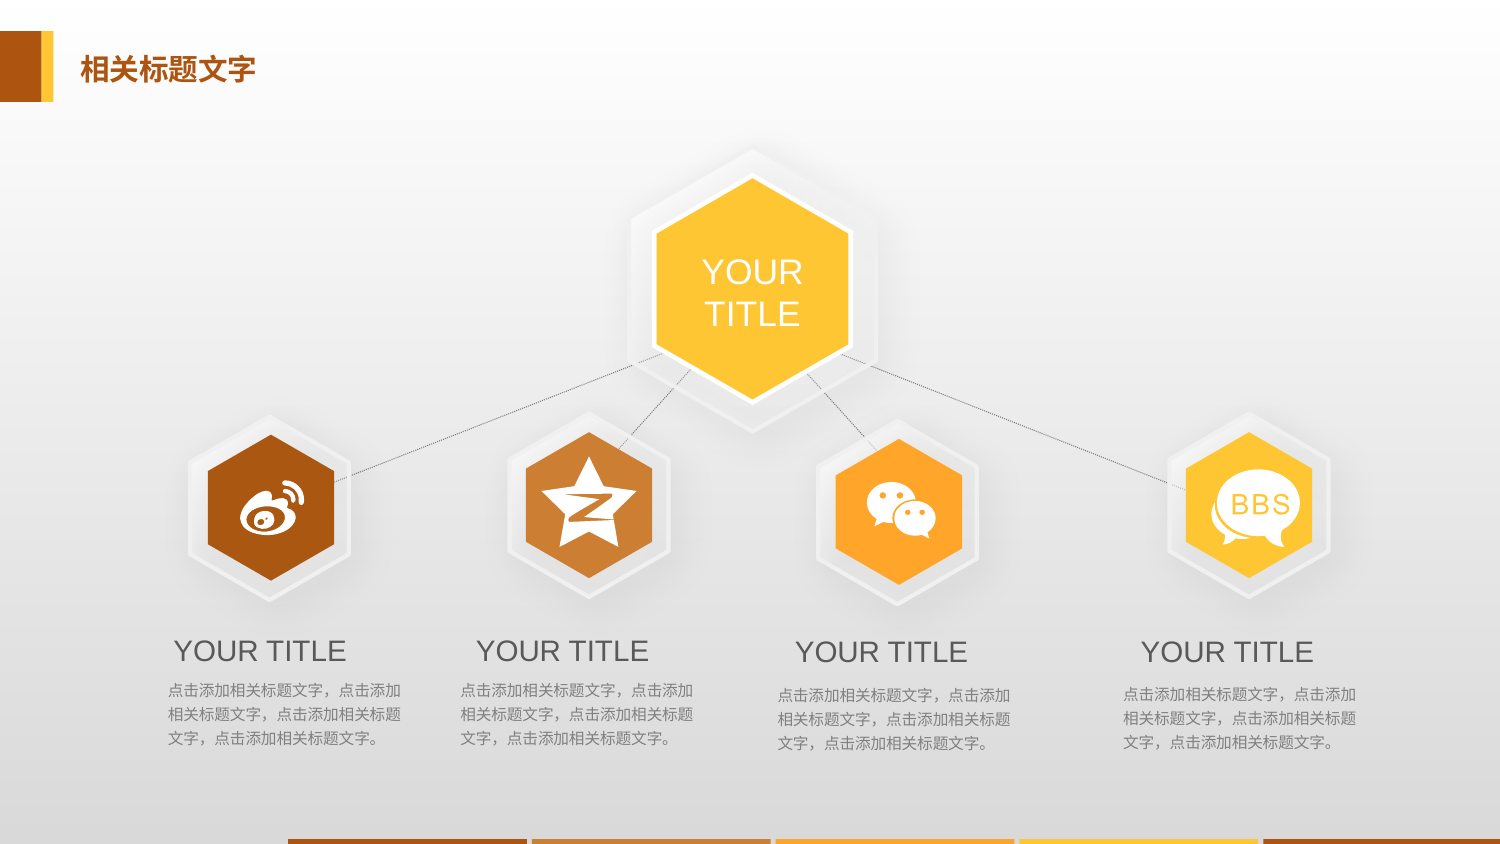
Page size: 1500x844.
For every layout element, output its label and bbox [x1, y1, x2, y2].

text_box [0, 30, 1500, 844]
